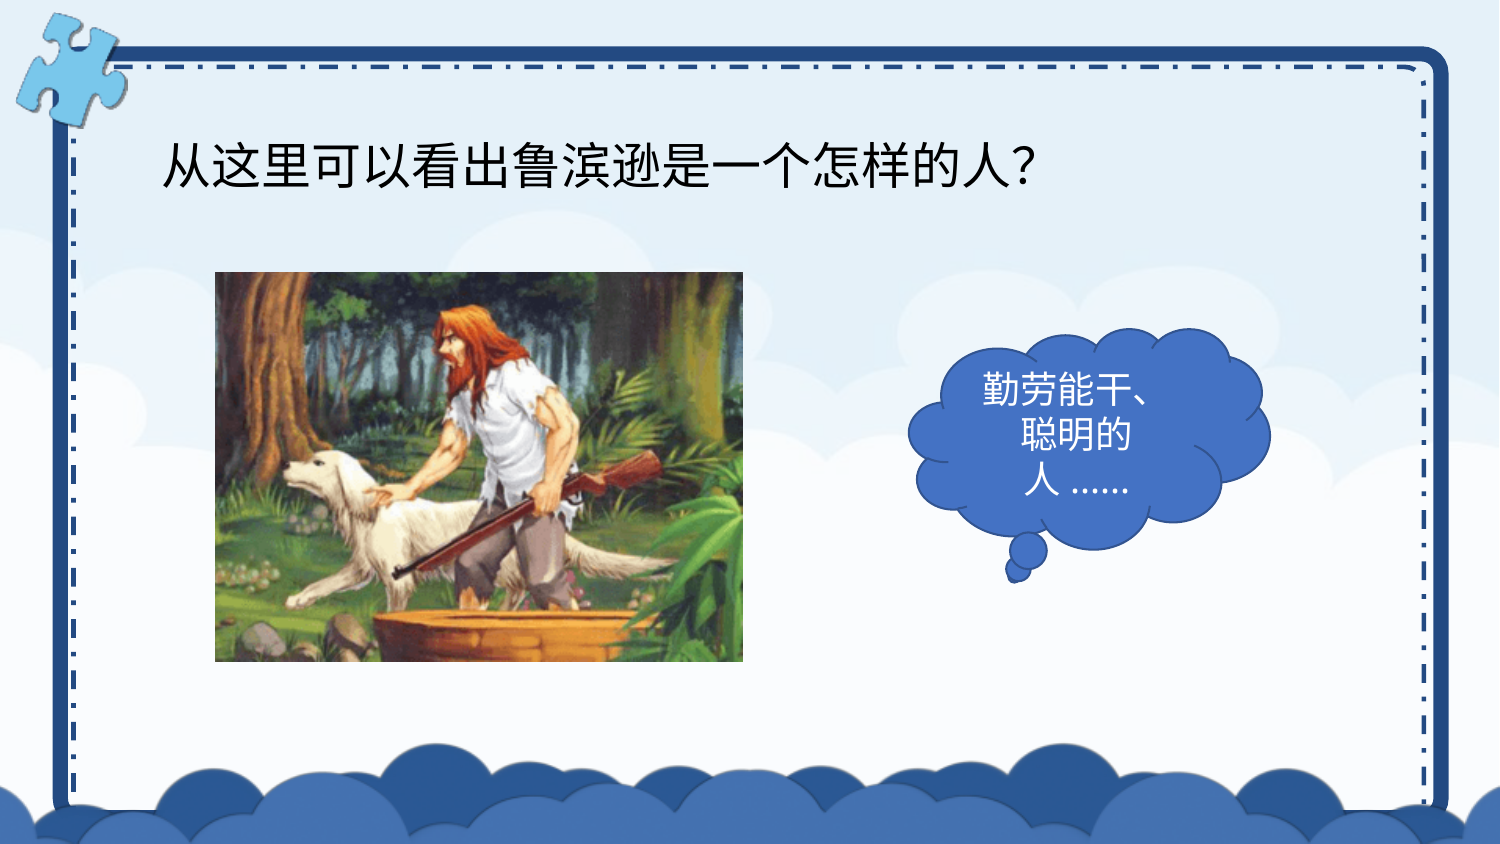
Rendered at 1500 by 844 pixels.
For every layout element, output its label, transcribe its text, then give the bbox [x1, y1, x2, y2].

picture [214, 272, 743, 662]
text_box 勤劳能干、聪明的人...... [907, 328, 1272, 584]
picture [0, 728, 1500, 844]
picture [15, 12, 128, 129]
text_box 从这里可以看出鲁滨逊是一个怎样的人？ [150, 129, 1073, 201]
